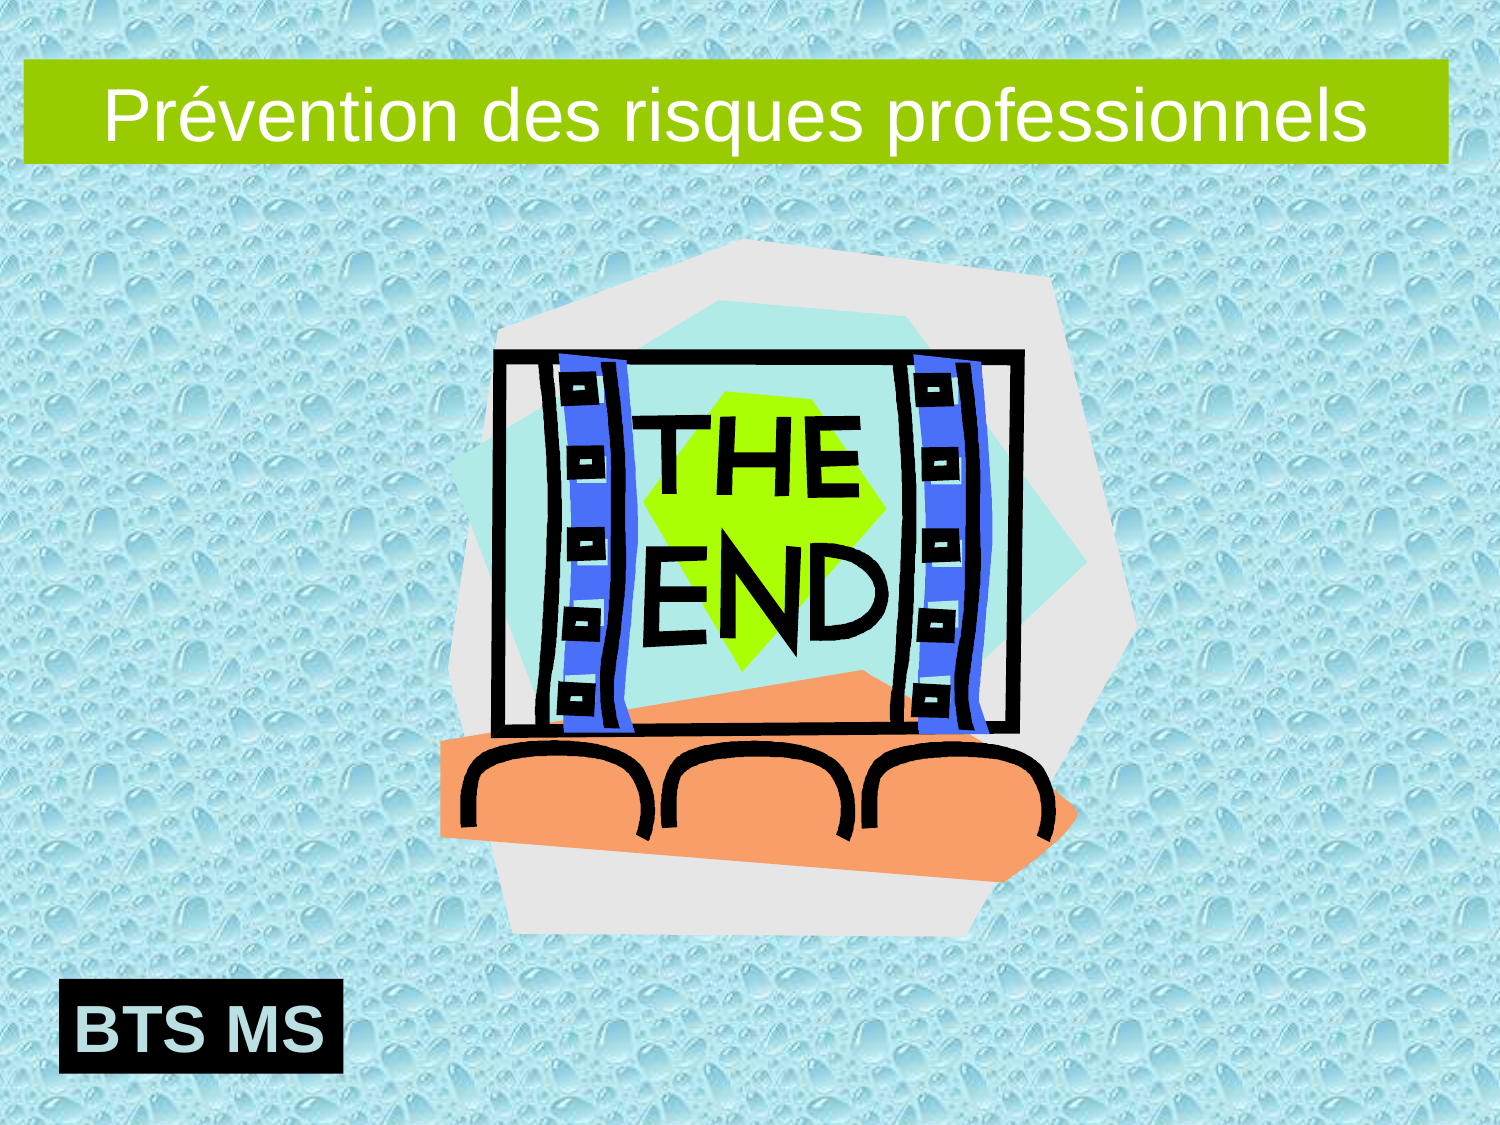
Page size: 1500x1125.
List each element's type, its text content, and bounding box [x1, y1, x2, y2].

picture [0, 0, 1500, 1125]
text_box BTS MS [59, 978, 344, 1074]
text_box Prévention des risques professionnels [23, 59, 1449, 164]
